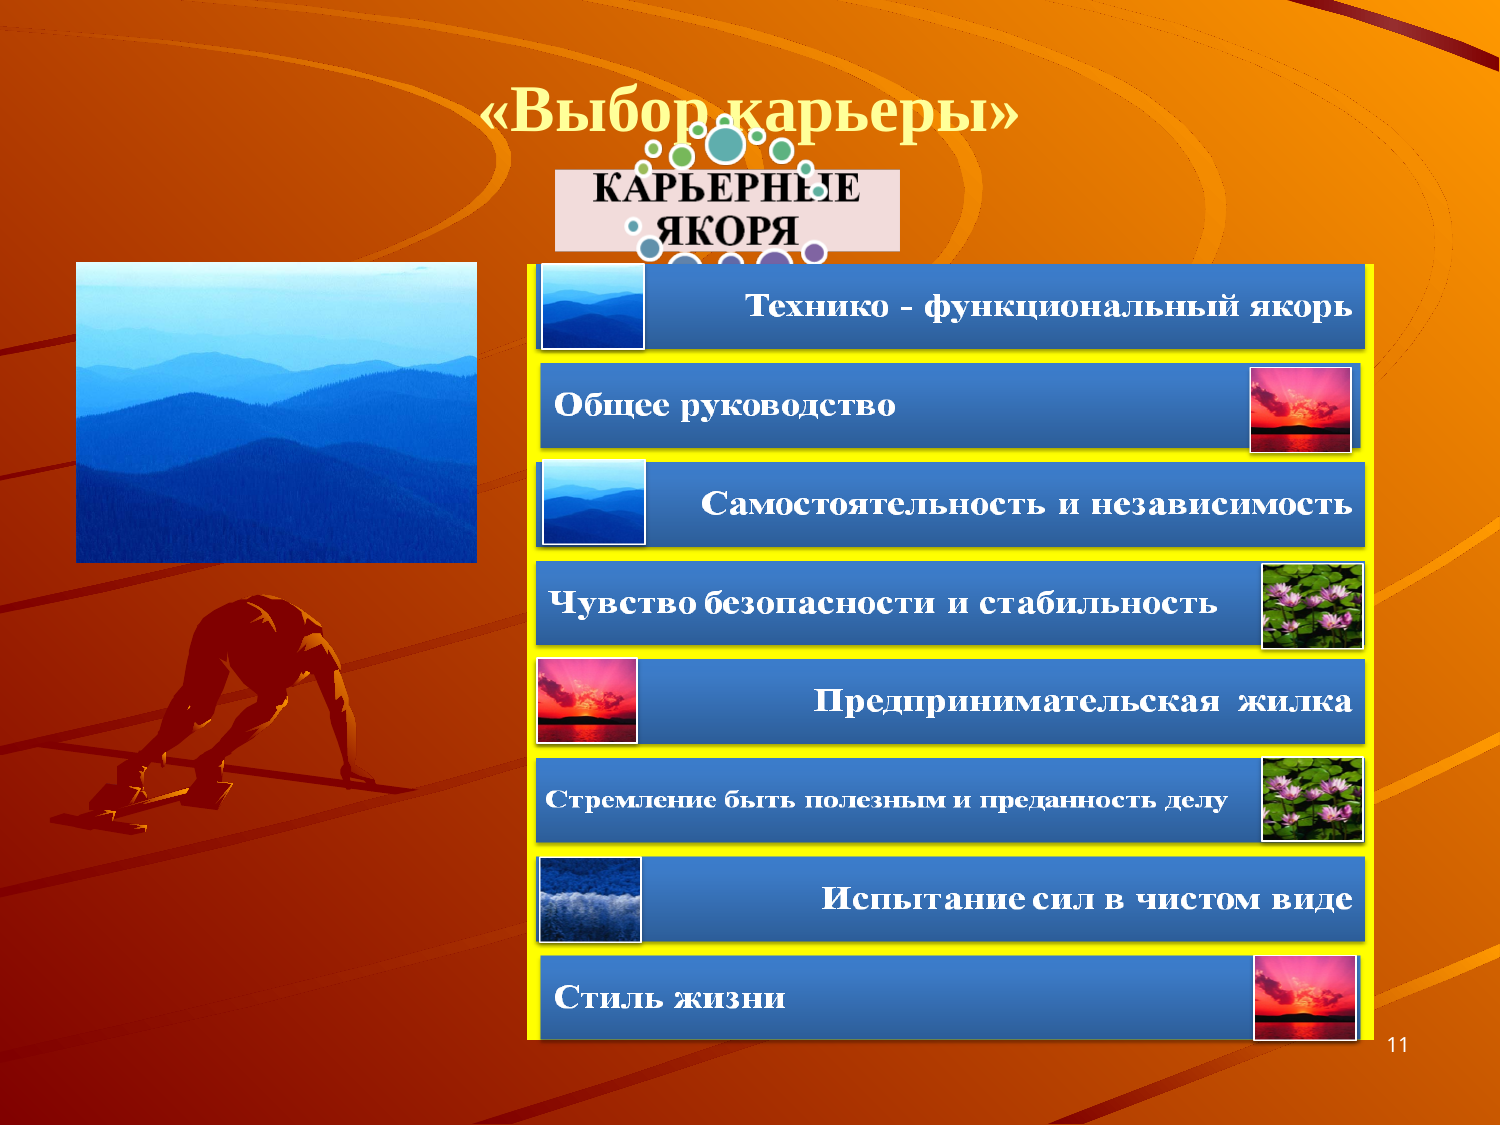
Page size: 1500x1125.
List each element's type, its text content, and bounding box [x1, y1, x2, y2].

picture [277, 113, 1178, 299]
title «Выбор карьеры» [74, 25, 1426, 233]
slide_number 11 [1074, 1023, 1426, 1100]
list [76, 262, 477, 563]
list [525, 262, 1377, 1048]
